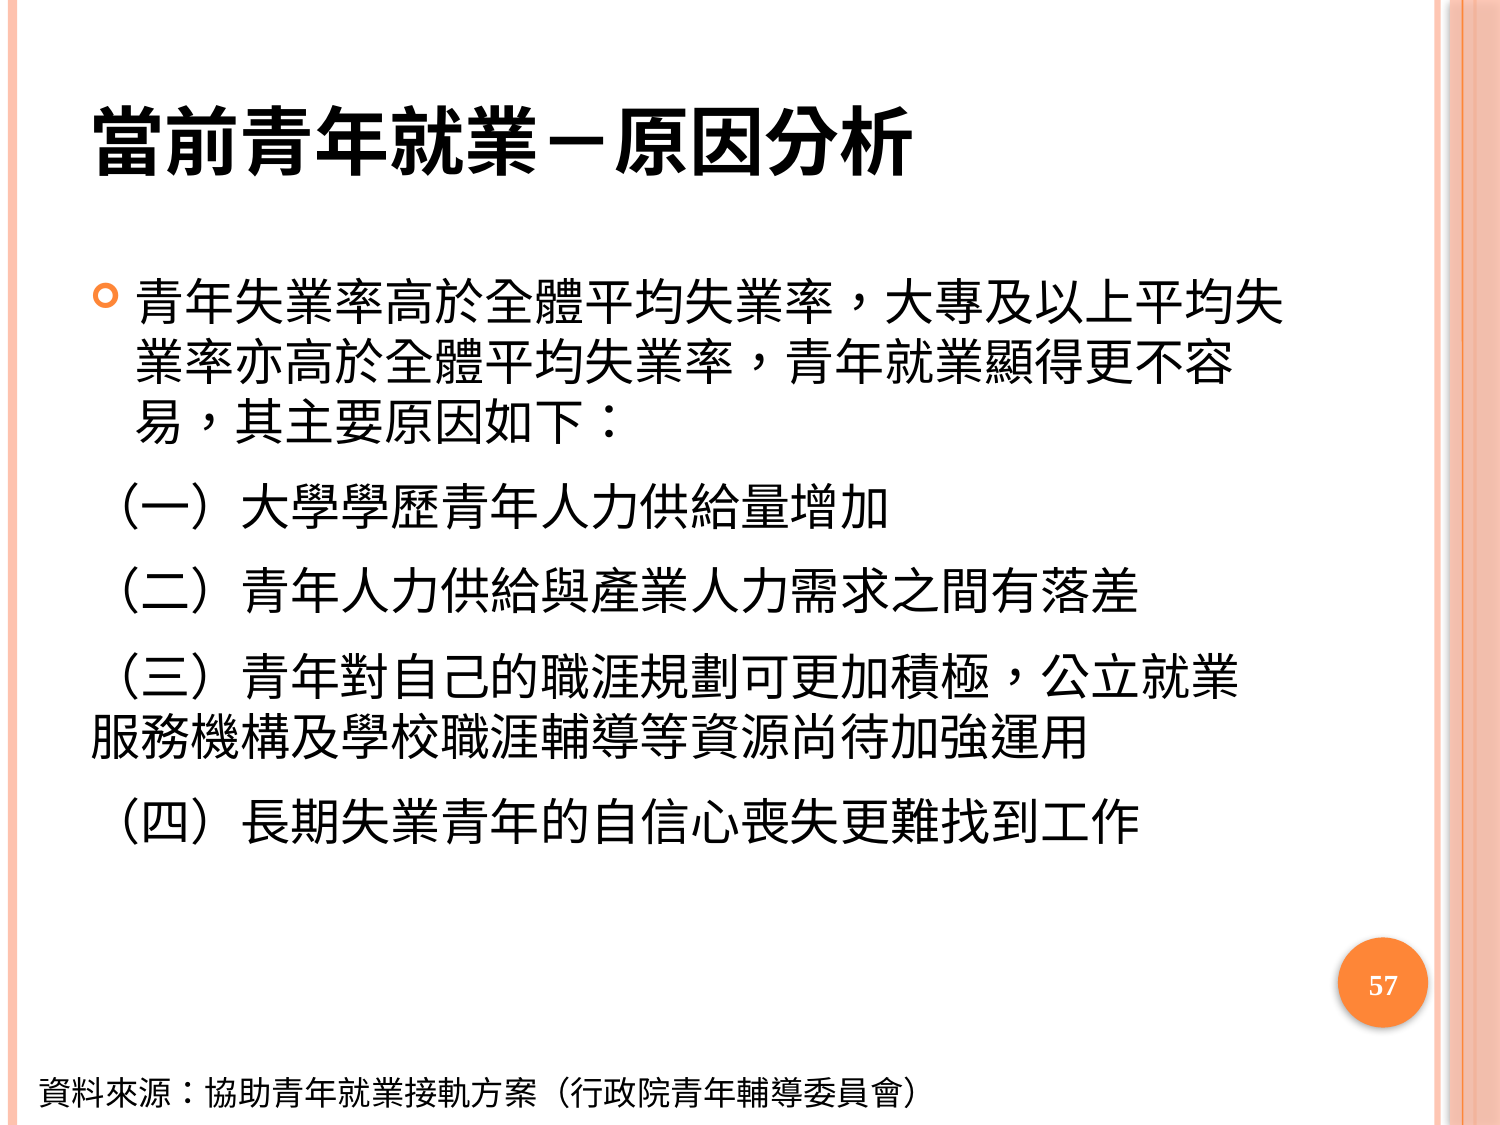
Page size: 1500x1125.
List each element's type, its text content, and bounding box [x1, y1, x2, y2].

list 青年失業率高於全體平均失業率，大專及以上平均失業率亦高於全體平均失業率，青年就業顯得更不容易，其主要原因如下： （一）大學學歷青年人力供給量增加 （二）青年人力供給與產業人力需求之間有落差 （三）青年對自己的職涯規劃可更加積極，公立就業服務機構及學校職涯輔導等資源尚待加強運用 （四）長期失業青年的自信心喪失更難找到工作 [74, 262, 1301, 1063]
text_box 資料來源：協助青年就業接軌方案（行政院青年輔導委員會） [23, 1064, 1400, 1120]
title 當前青年就業－原因分析 [75, 45, 1300, 235]
slide_number 57 [1333, 940, 1434, 1026]
